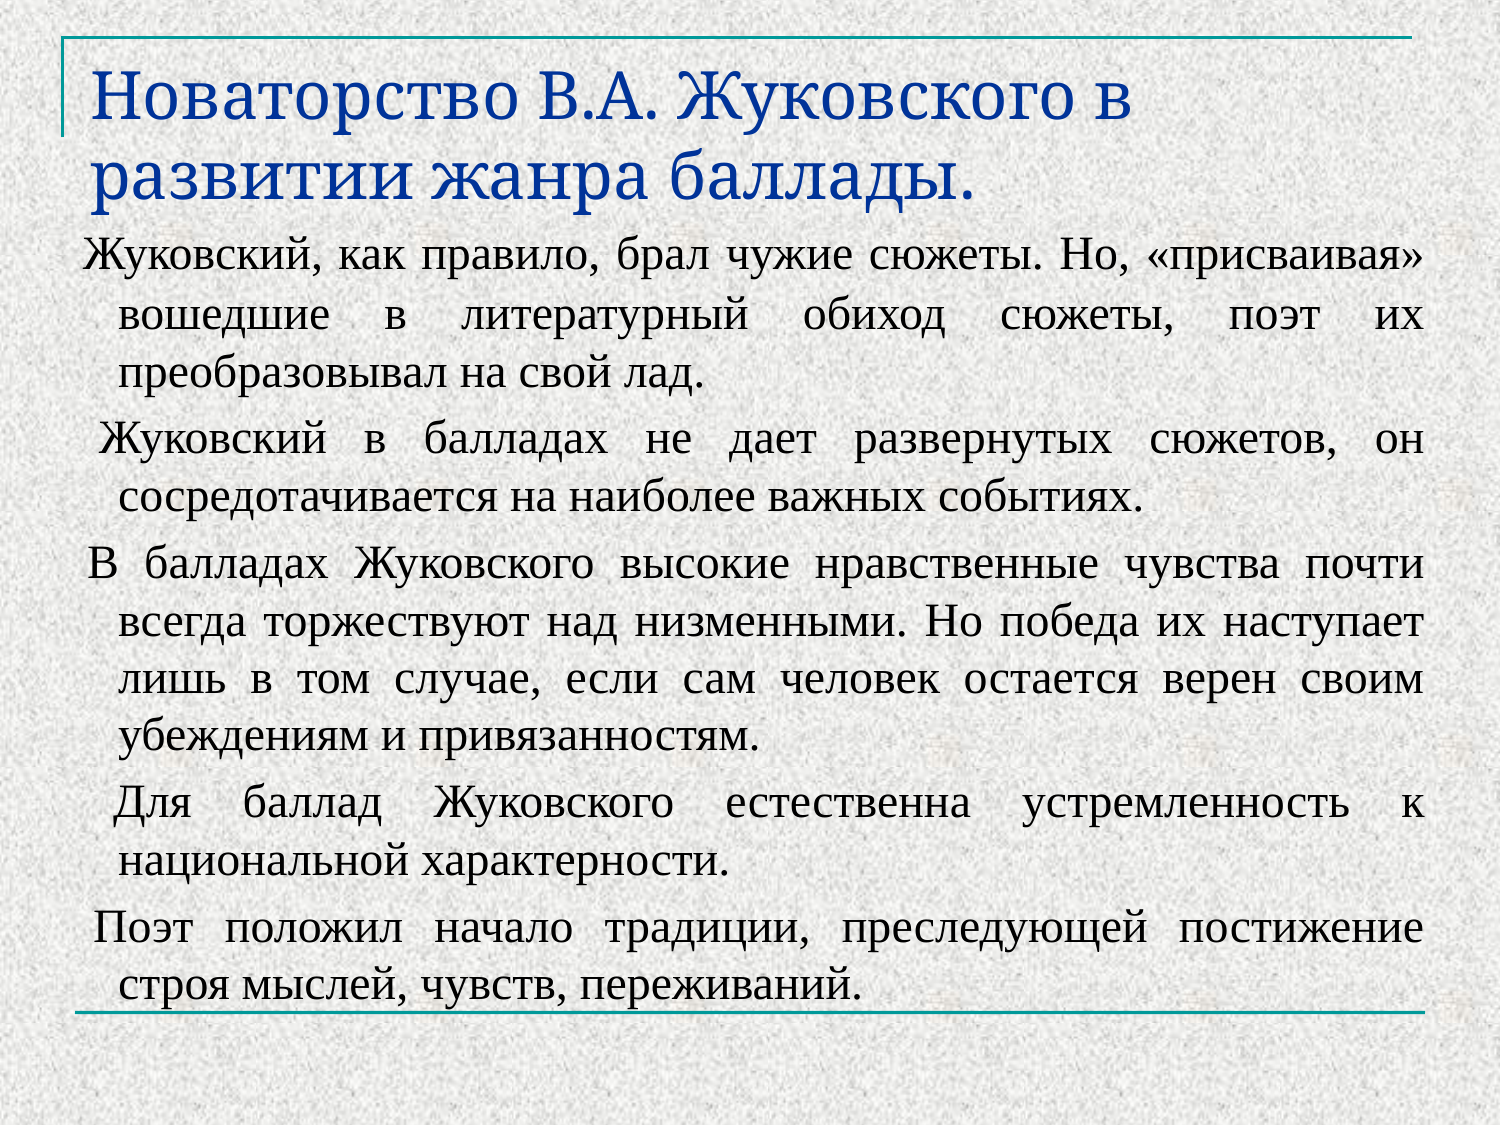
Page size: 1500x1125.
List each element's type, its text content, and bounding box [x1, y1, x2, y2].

title Новаторство В.А. Жуковского в развитии жанра баллады. [74, 45, 1426, 198]
list Жуковский, как правило, брал чужие сюжеты. Но, «присваивая» вошедшие в литературный обиход сюжеты, поэт их преобразовывал на свой лад. Жуковский в балладах не дает развернутых сюжетов, он сосредотачивается на наиболее важных событиях. В балладах Жуковского высокие нравственные чувства почти всегда торжествуют над низменными. Но победа их наступает лишь в том случае, если сам человек остается верен своим убеждениям и привязанностям. Для баллад Жуковского естественна устремленность к национальной характерности. Поэт положил начало традиции, преследующей постижение строя мыслей, чувств, переживаний. [46, 198, 1442, 1055]
picture [0, 0, 1500, 1125]
